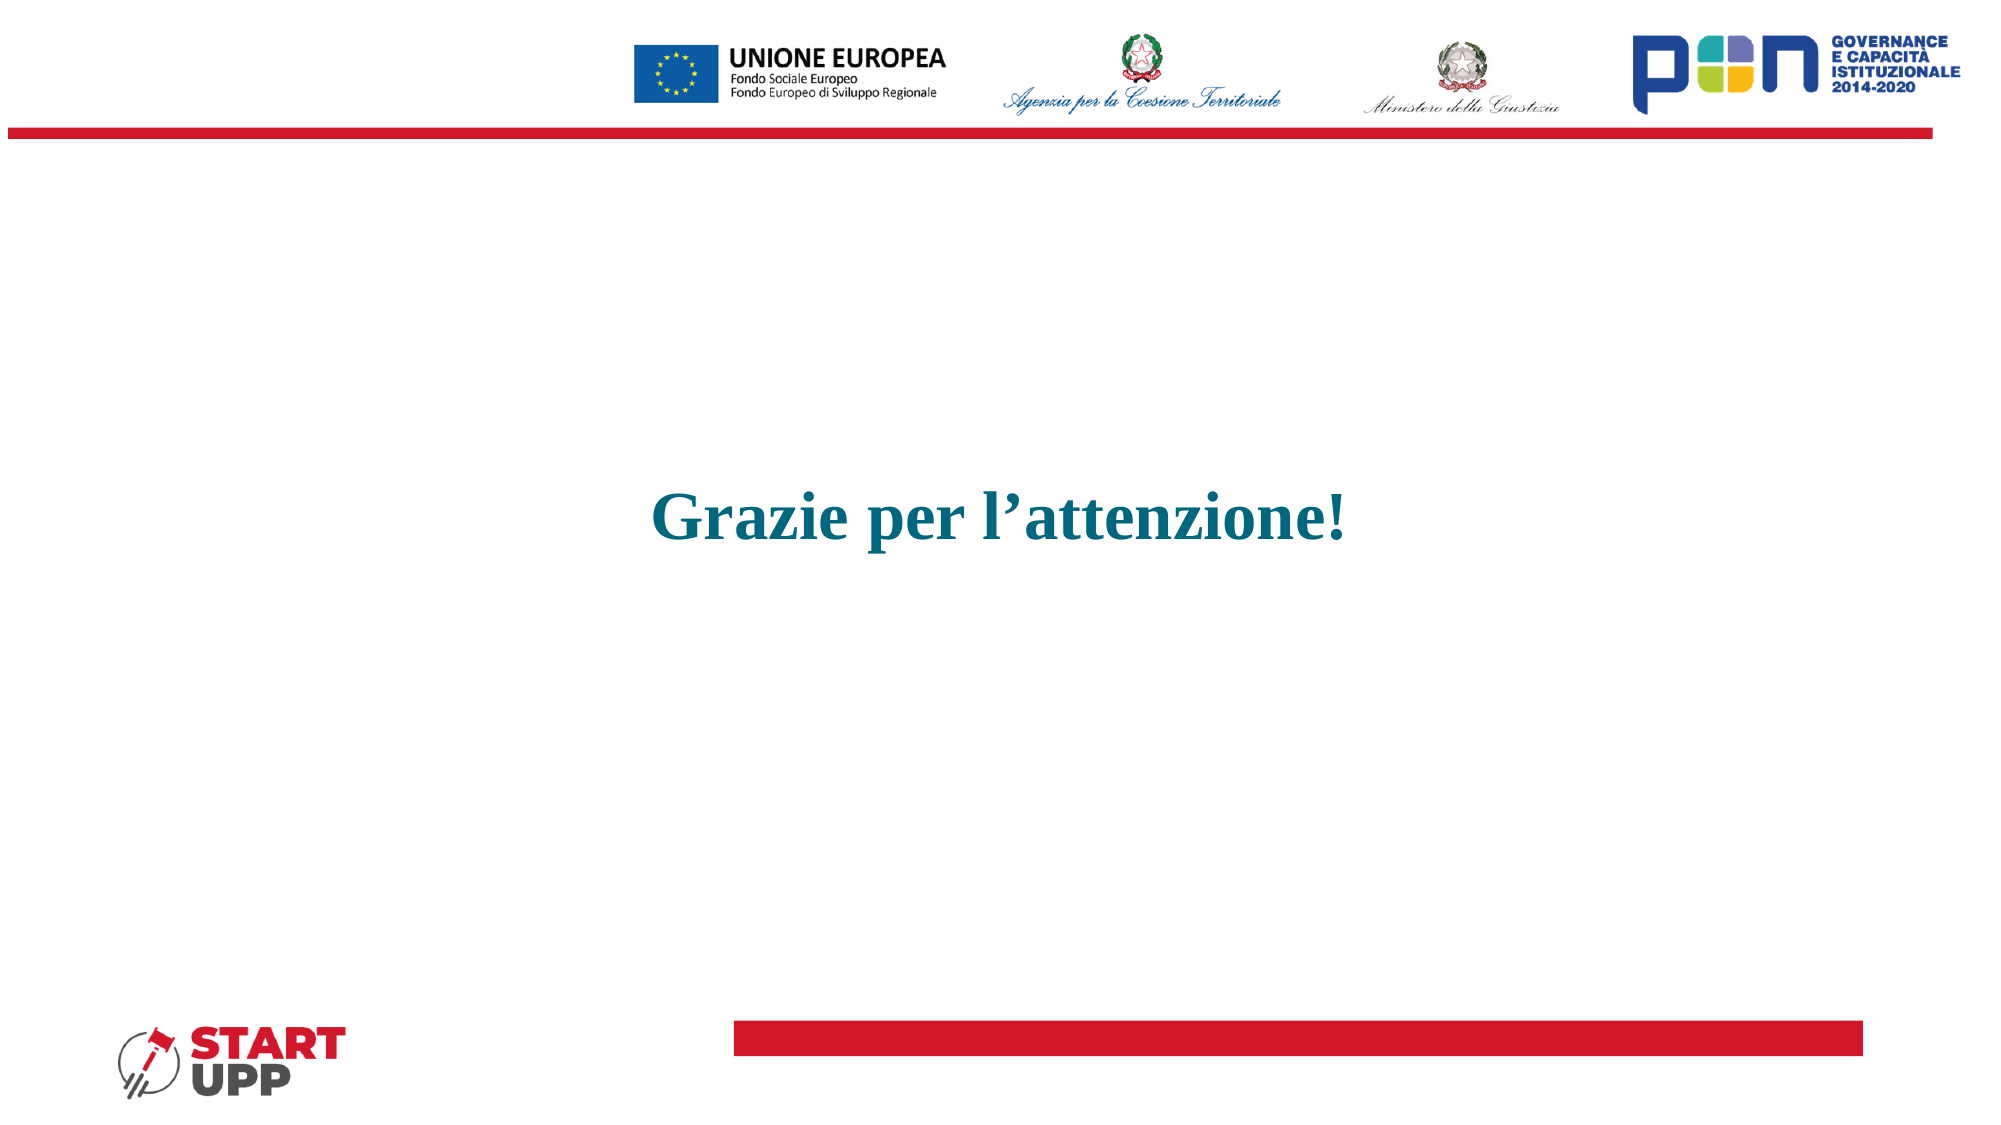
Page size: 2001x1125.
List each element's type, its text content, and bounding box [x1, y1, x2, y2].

picture [612, 24, 1972, 119]
picture [114, 1019, 351, 1103]
title Grazie per l’attenzione! [394, 450, 1606, 577]
